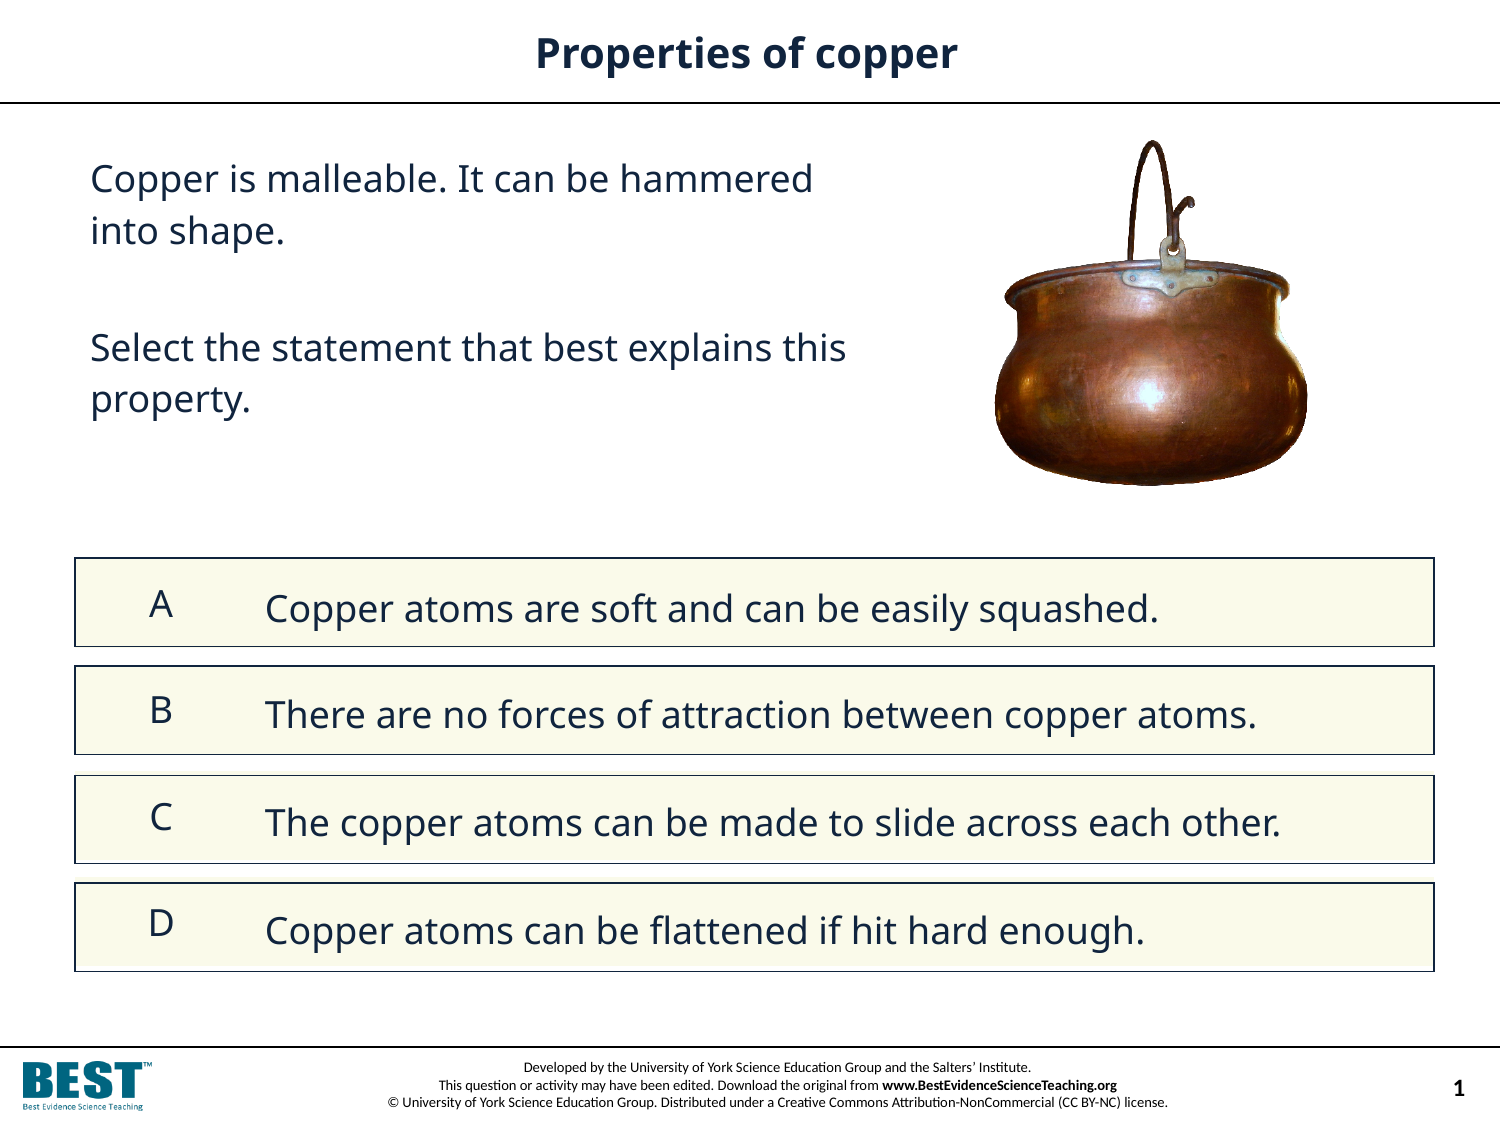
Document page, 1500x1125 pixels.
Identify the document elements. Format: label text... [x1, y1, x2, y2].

list Copper atoms are soft and can be easily squashed. [249, 560, 1435, 649]
slide_number 1 [1130, 1061, 1481, 1111]
picture [968, 112, 1334, 512]
list Copper atoms can be flattened if hit hard enough. [249, 882, 1435, 971]
list There are no forces of attraction between copper atoms. [249, 666, 1435, 755]
picture [23, 1061, 152, 1111]
title Properties of copper [23, 4, 1471, 99]
list The copper atoms can be made to slide across each other. [249, 773, 1435, 863]
list Copper is malleable. It can be hammered into shape. Select the statement that best explains this property. [75, 141, 885, 541]
